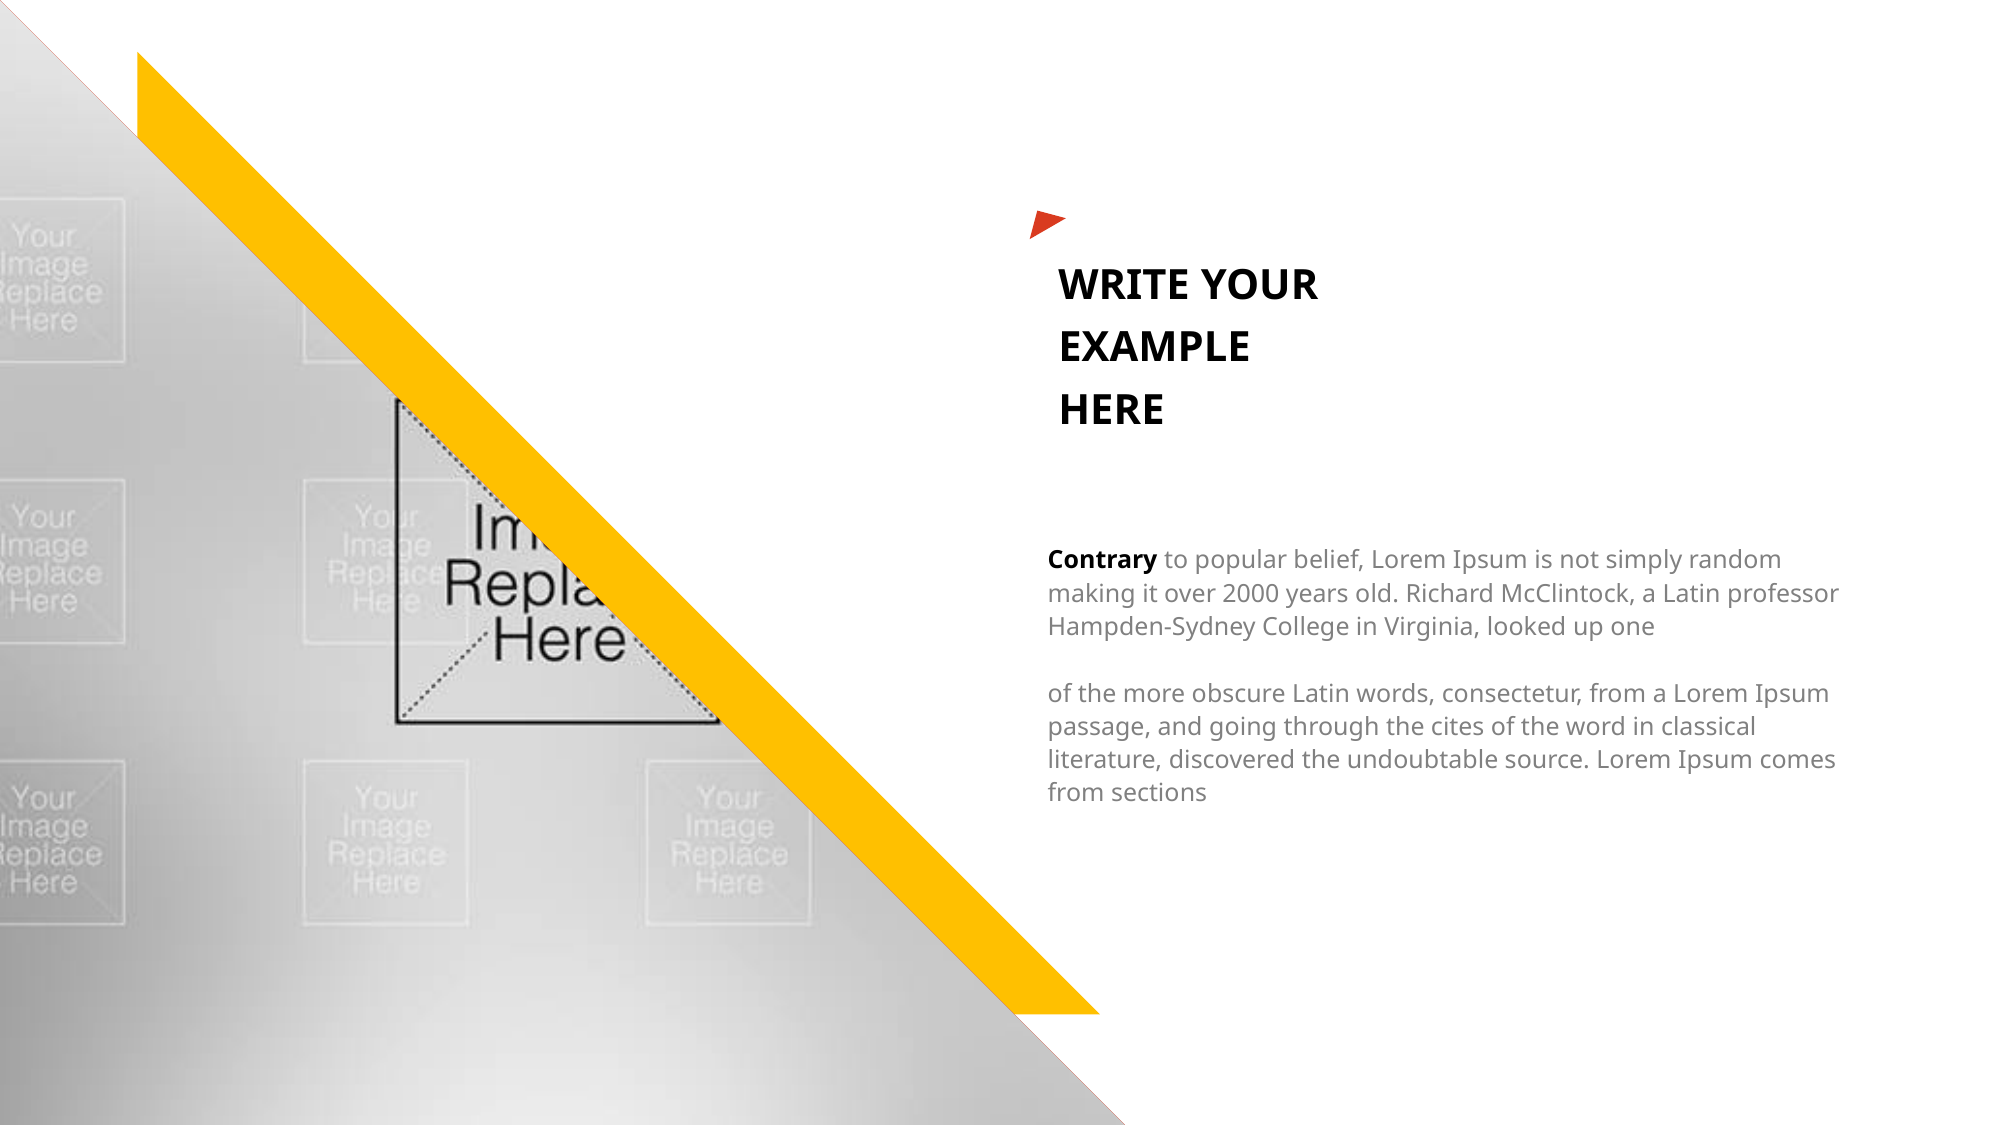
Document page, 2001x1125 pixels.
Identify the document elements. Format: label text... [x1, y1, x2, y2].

picture [0, 0, 1125, 1125]
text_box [1125, 213, 1349, 438]
text_box Contrary to popular belief, Lorem Ipsum is not simply random making it over 2000 years old. Richard McClintock, a Latin professor Hampden-Sydney College in Virginia, looked up one of the more obscure Latin words, consectetur, from a Lorem Ipsum passage, and going through the cites of the word in classical literature, discovered the undoubtable source. Lorem Ipsum comes from sections [1125, 533, 1876, 815]
